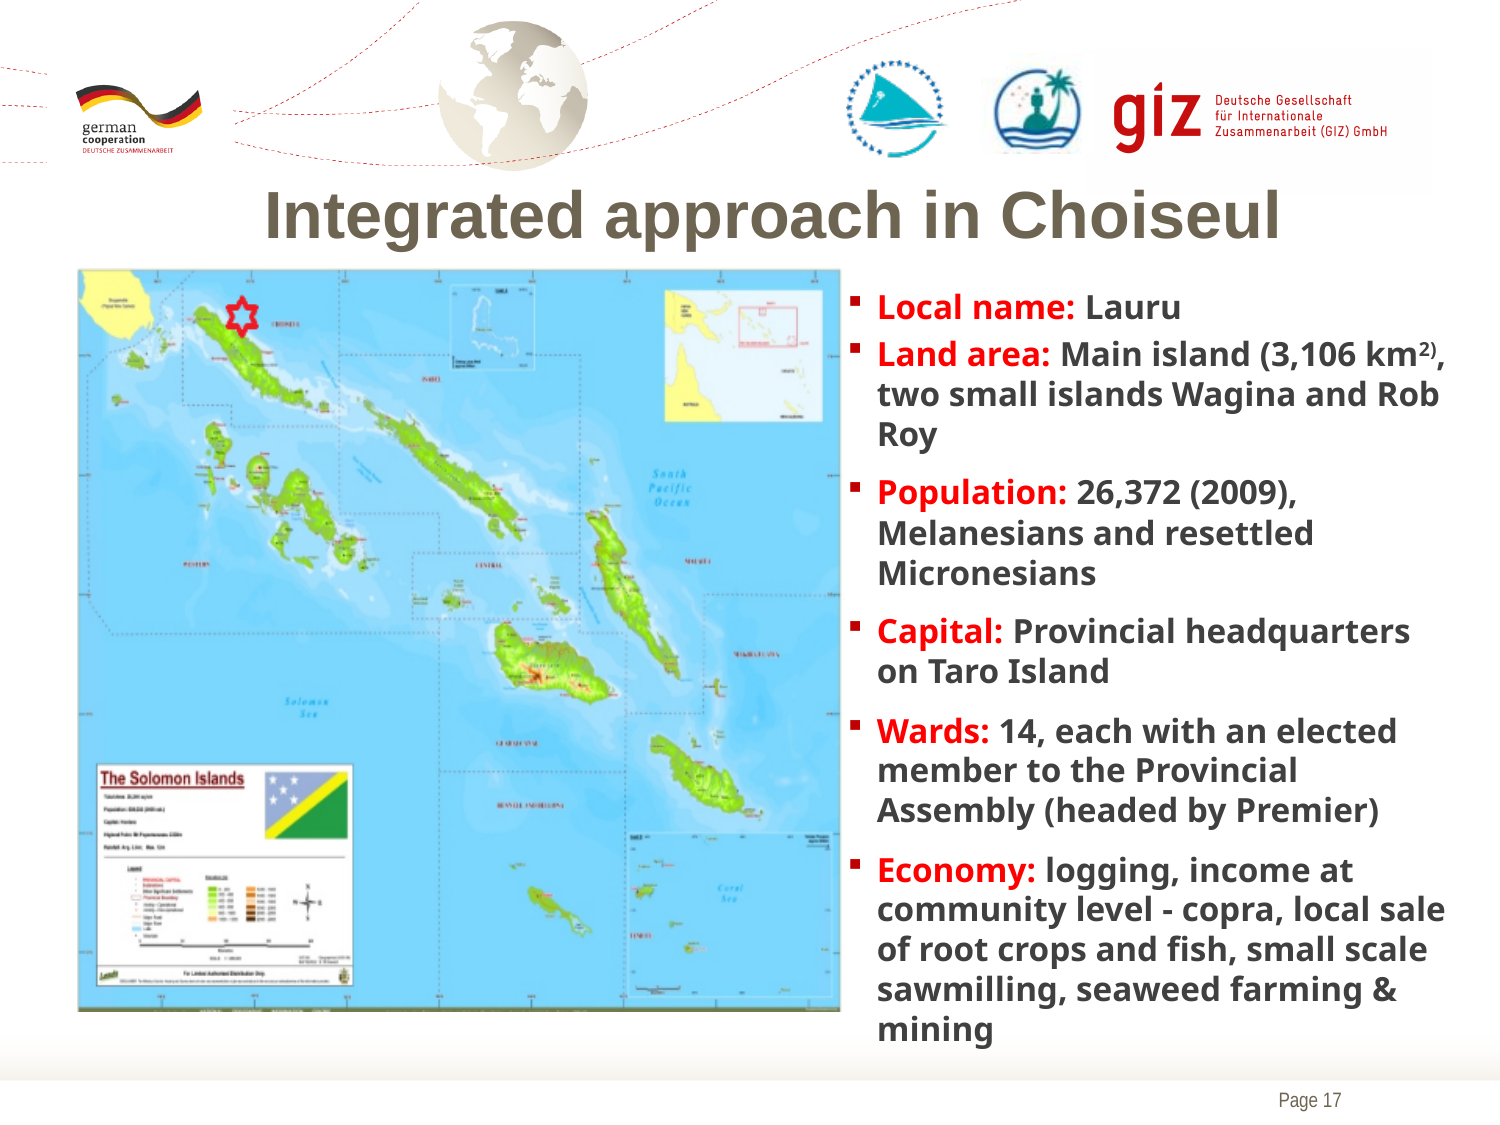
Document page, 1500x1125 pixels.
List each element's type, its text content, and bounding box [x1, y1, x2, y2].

text_box Local name: Lauru Land area: Main island (3,106 km2), two small islands Wagina and Rob Roy Population: 26,372 (2009), Melanesians and resettled Micronesians Capital: Provincial headquarters on Taro Island Wards: 14, each with an elected member to the Provincial Assembly (headed by Premier) Economy: logging, income at community level - copra, local sale of root crops and fish, small scale sawmilling, seaweed farming & mining [832, 278, 1471, 1059]
picture [0, 266, 1500, 1081]
text_box Integrated approach in Choiseul [81, 164, 1494, 260]
picture [0, 0, 1500, 187]
